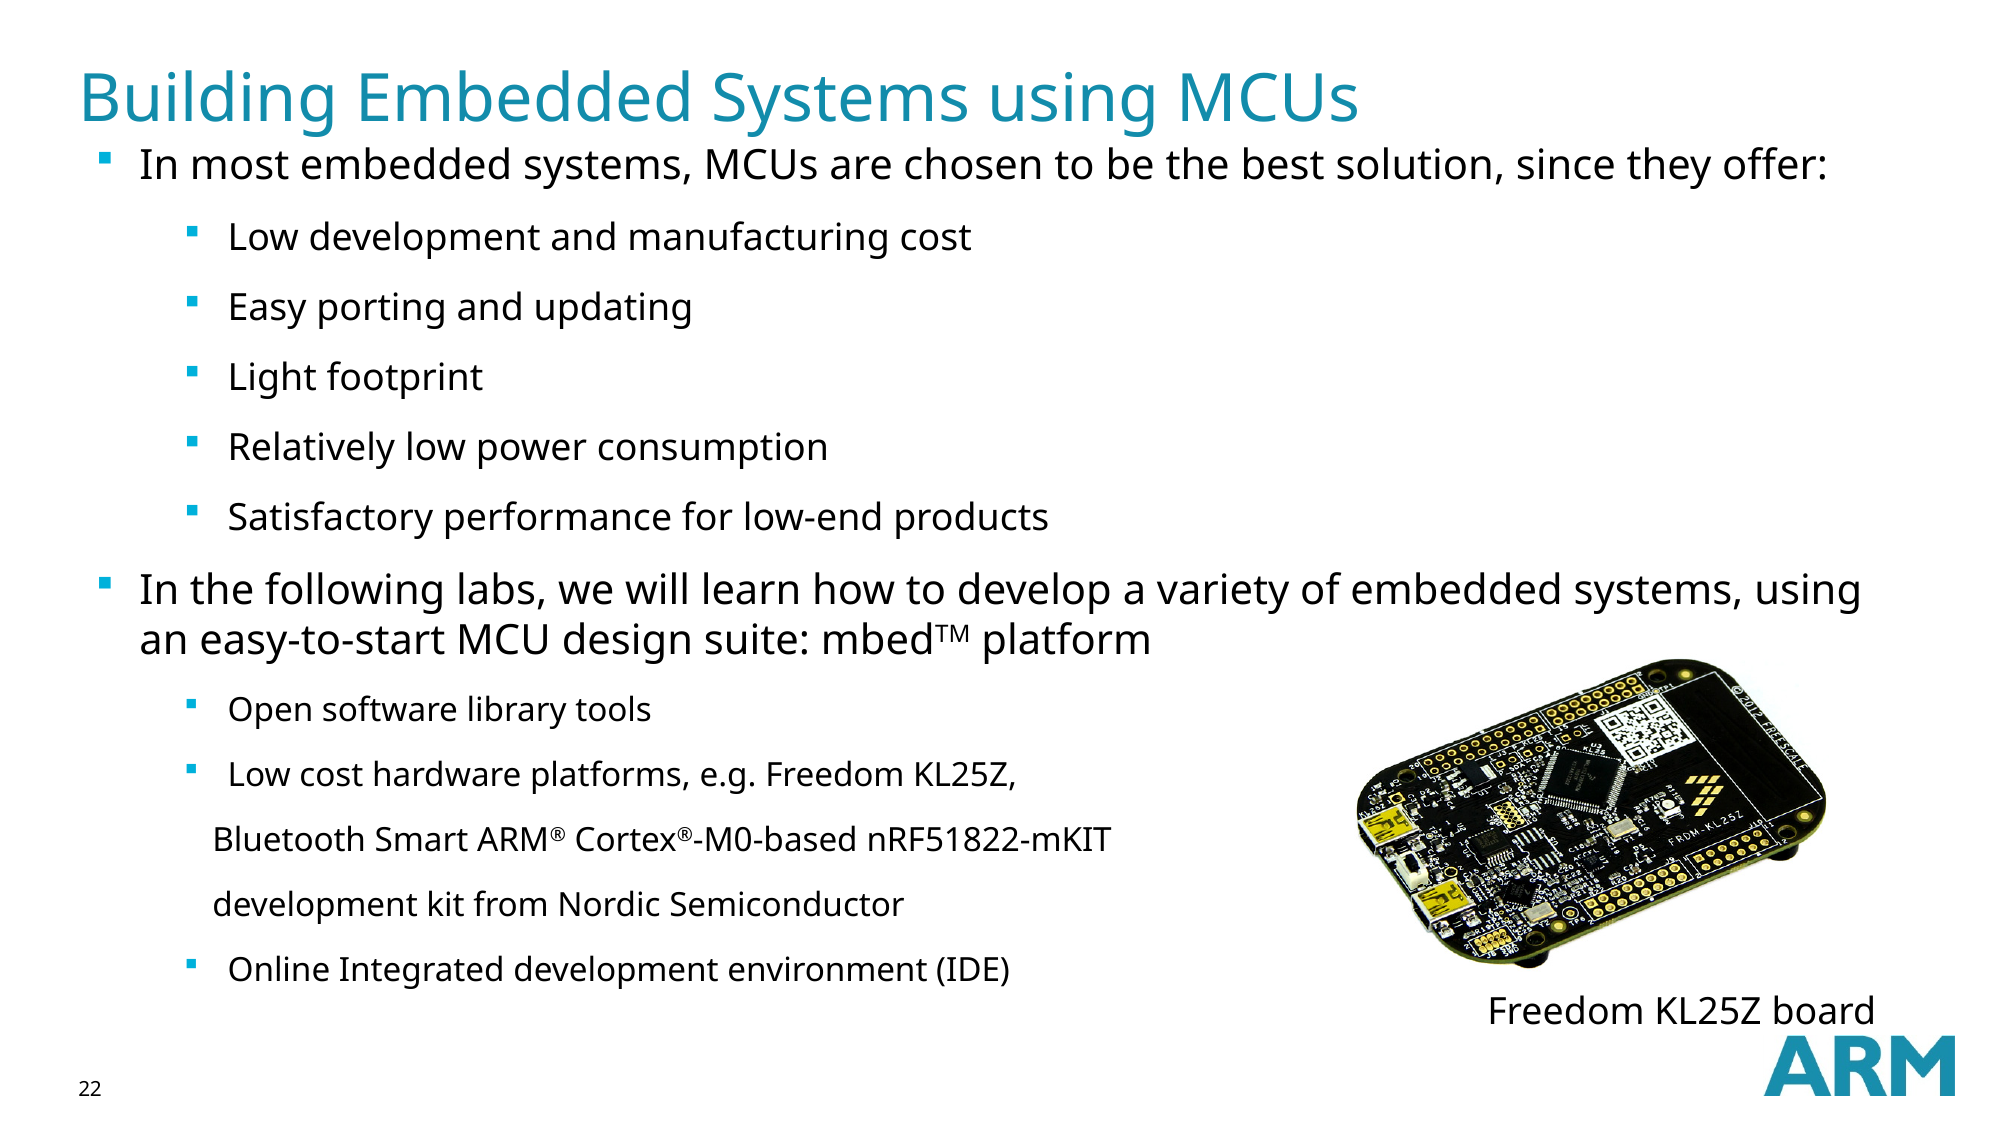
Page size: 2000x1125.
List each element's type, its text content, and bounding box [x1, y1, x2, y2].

list In most embedded systems, MCUs are chosen to be the best solution, since they offer: Low development and manufacturing cost Easy porting and updating Light footprint Relatively low power consumption Satisfactory performance for low-end products In the following labs, we will learn how to develop a variety of embedded systems, using an easy-to-start MCU design suite: mbedTM platform Open software library tools Low cost hardware platforms, e.g. Freedom KL25Z, Bluetooth Smart ARM® Cortex®-M0-based nRF51822-mKIT development kit from Nordic Semiconductor Online Integrated development environment (IDE) [95, 138, 1921, 1063]
title Building Embedded Systems using MCUs [78, 55, 1910, 150]
picture [1763, 1035, 1955, 1096]
text_box Freedom KL25Z board [1472, 979, 1939, 1040]
picture [1340, 632, 1851, 979]
